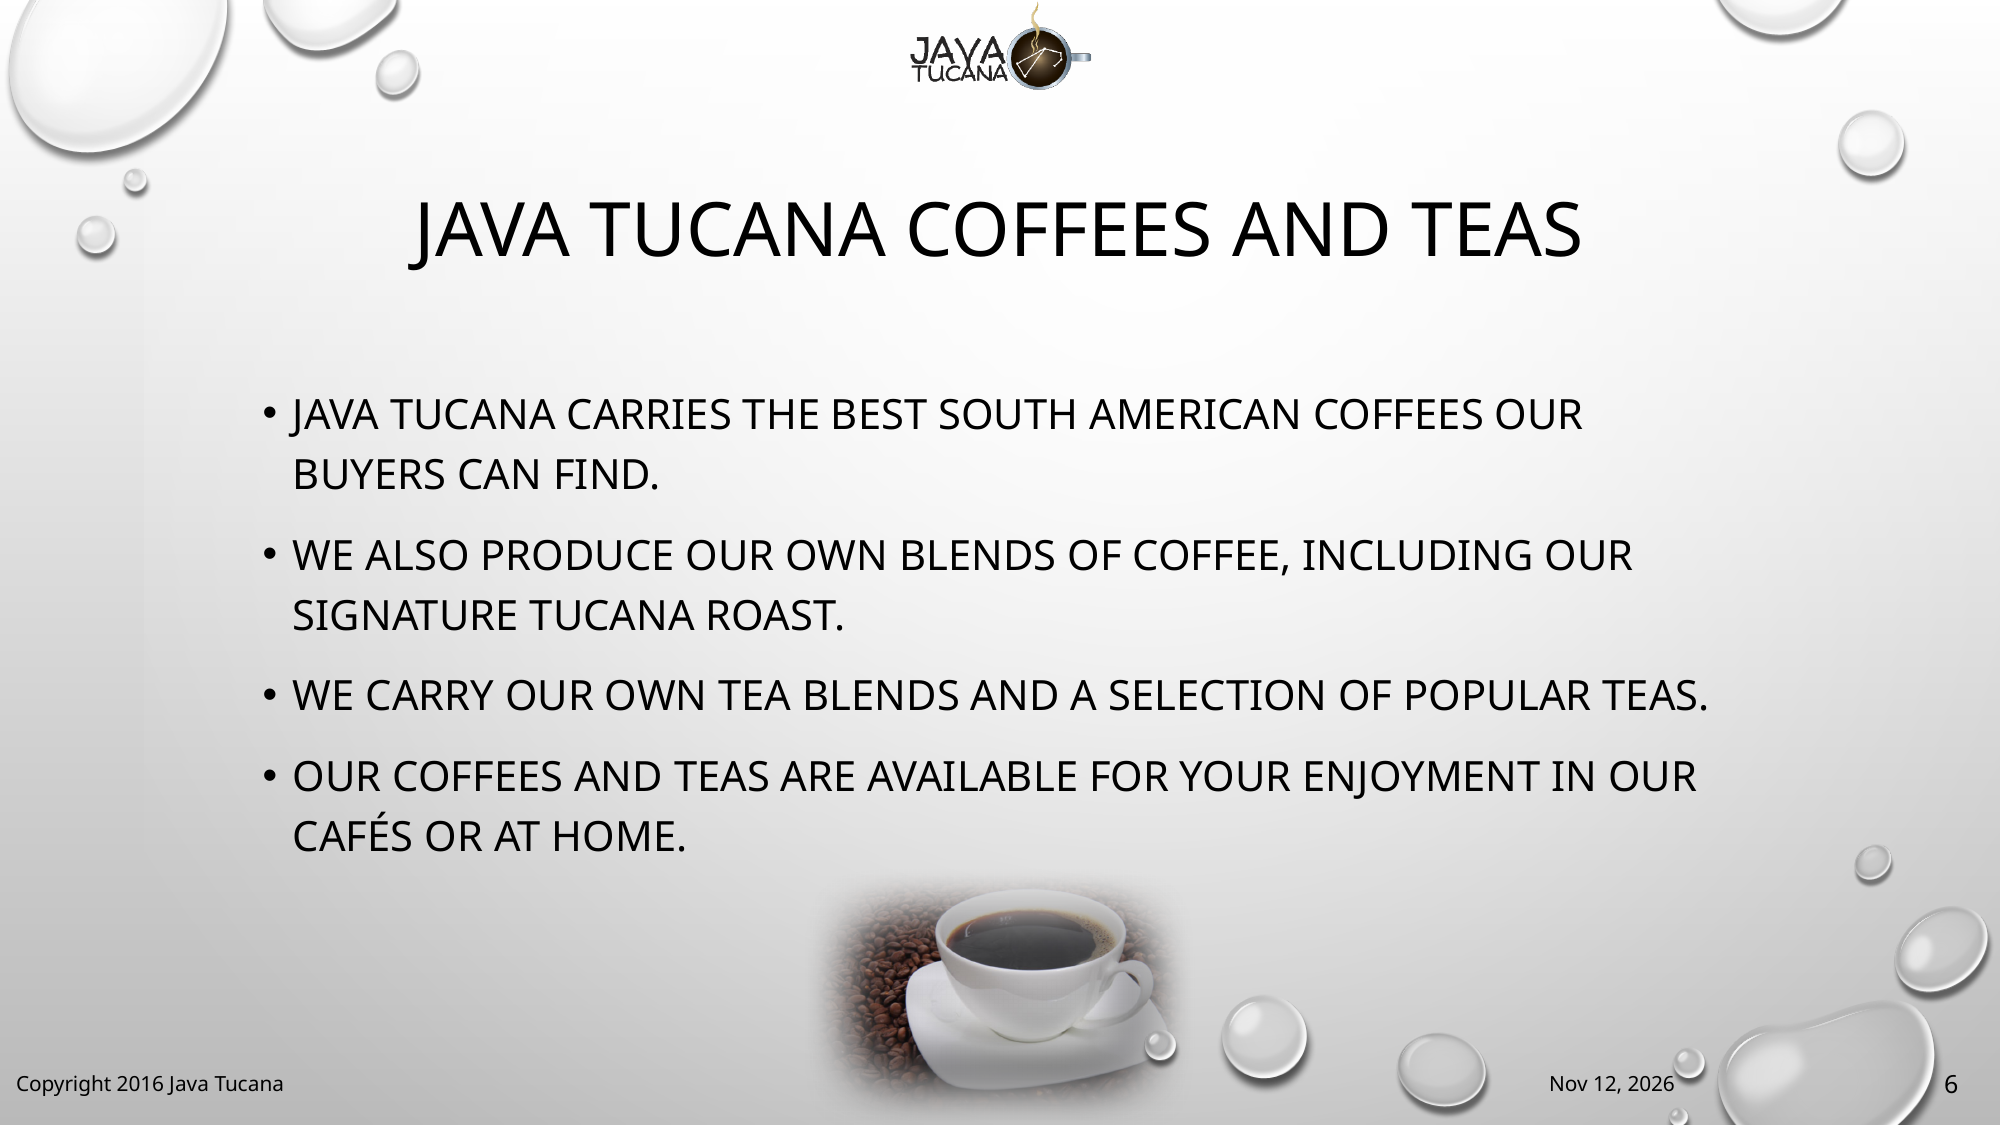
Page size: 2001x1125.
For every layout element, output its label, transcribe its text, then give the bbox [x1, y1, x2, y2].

picture [0, 0, 2001, 1125]
slide_number 6 [1848, 1055, 1974, 1116]
list Java Tucana carries the best South American coffees our buyers can find. We also produce our own blends of coffee, including our signature Tucana Roast. We carry our own tea blends and a selection of popular teas. Our coffees and teas are available for your enjoyment in our cafés or at home. [247, 370, 1763, 1030]
footer Copyright 2016 Java Tucana [1, 1055, 1096, 1116]
slide_number 13-Feb-16 [1239, 1055, 1690, 1116]
title Java Tucana Coffees and Teas [149, 101, 1851, 364]
